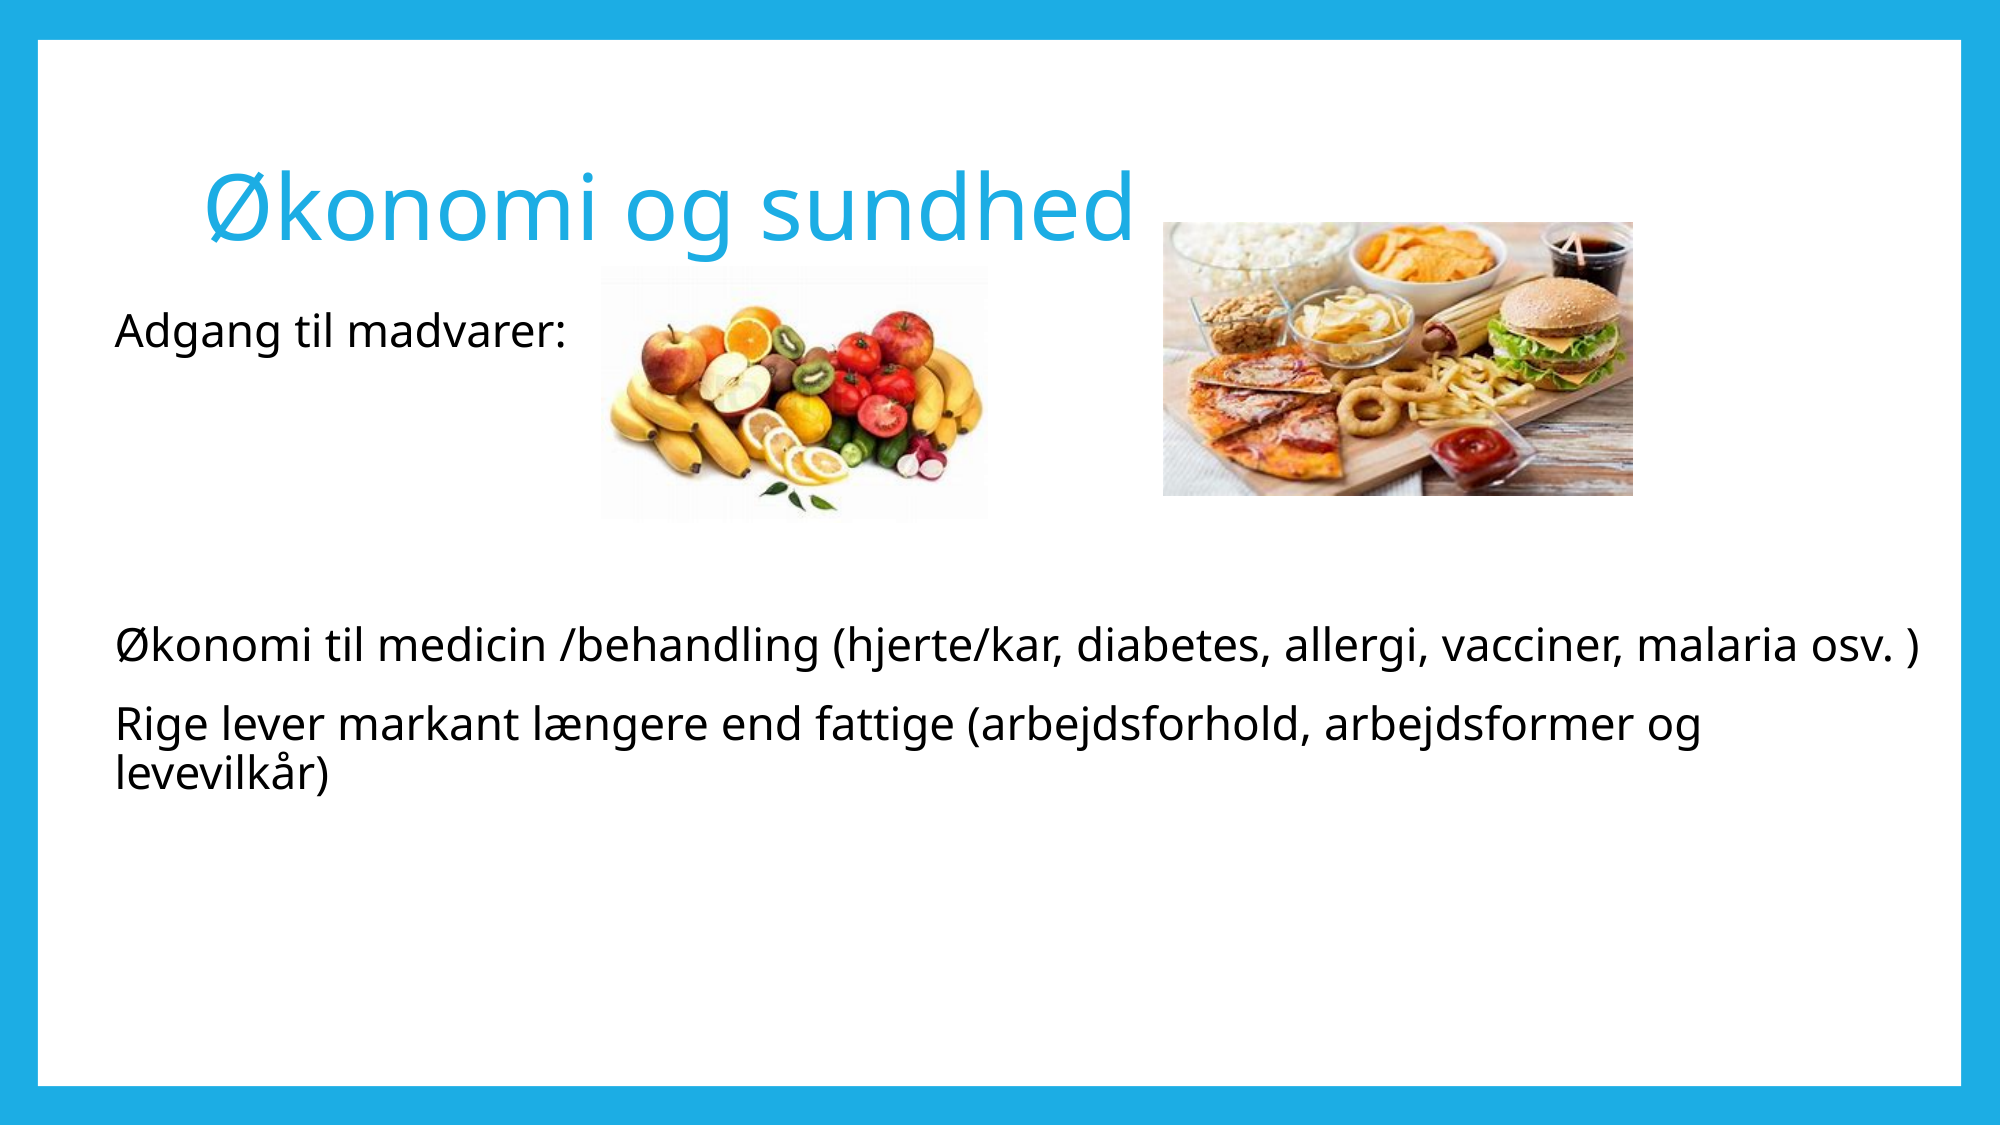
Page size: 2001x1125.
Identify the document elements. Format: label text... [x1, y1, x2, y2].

picture [1162, 222, 1633, 497]
title Økonomi og sundhed [187, 99, 1808, 299]
list Adgang til madvarer: Økonomi til medicin /behandling (hjerte/kar, diabetes, allergi, vacciner, malaria osv. ) Rige lever markant længere end fattige (arbejdsforhold, arbejdsformer og levevilkår) [92, 299, 1938, 1000]
picture [600, 266, 989, 523]
